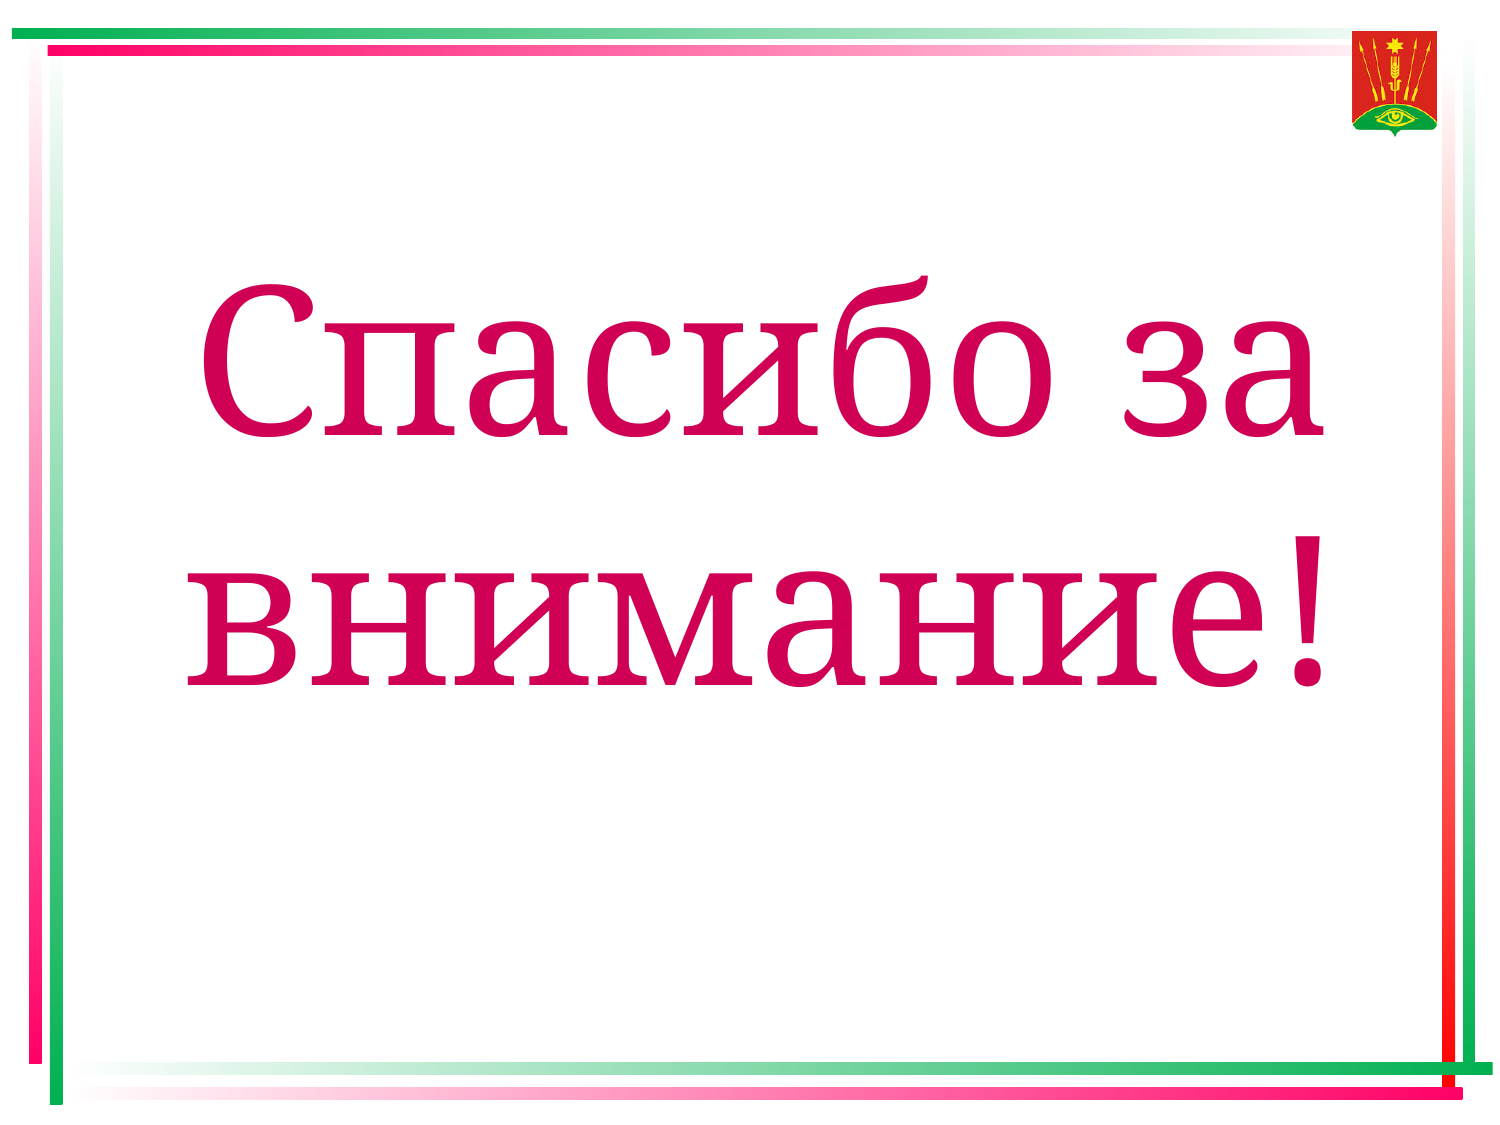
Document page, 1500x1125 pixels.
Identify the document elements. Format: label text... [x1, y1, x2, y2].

title Спасибо за внимание! [147, 220, 1379, 823]
picture [1352, 31, 1437, 138]
